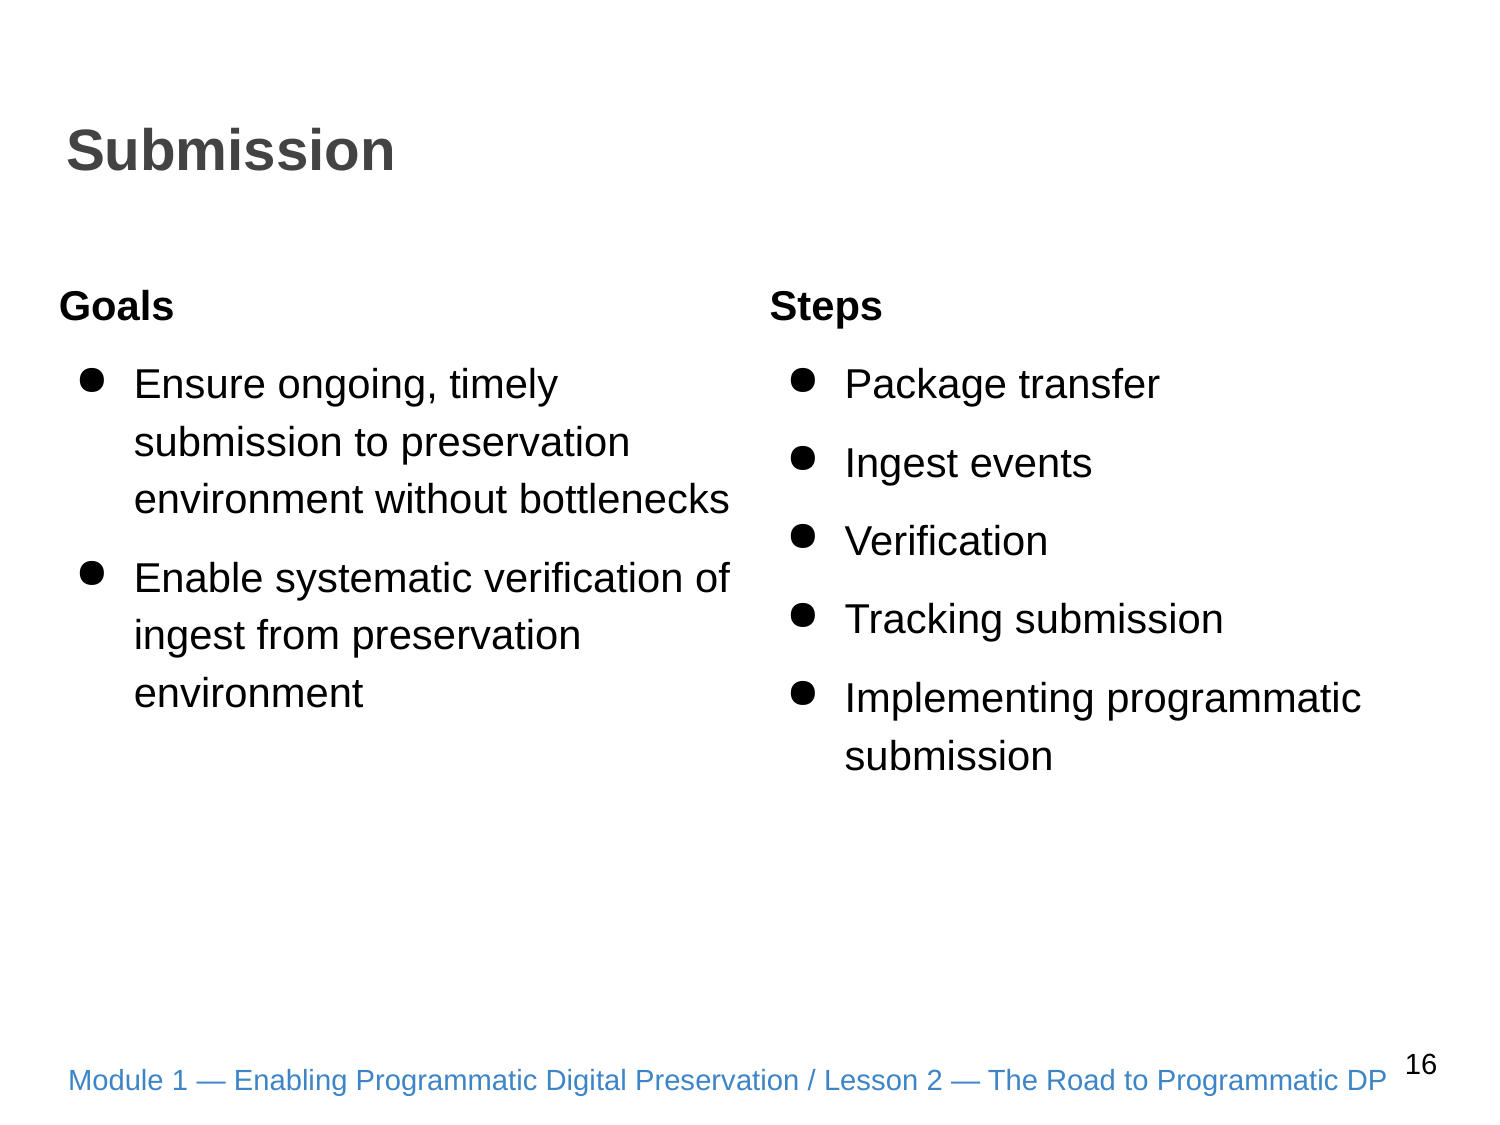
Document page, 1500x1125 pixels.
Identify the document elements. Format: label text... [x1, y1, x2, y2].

text_box Module 1 — Enabling Programmatic Digital Preservation / Lesson 2 — The Road to Programmatic DP [53, 1046, 1410, 1106]
slide_number 16 [1389, 1019, 1480, 1106]
list Goals Ensure ongoing, timely submission to preservation environment without bottlenecks Enable systematic verification of ingest from preservation environment [43, 256, 755, 974]
title Submission [51, 97, 1449, 223]
list Steps Package transfer Ingest events Verification Tracking submission Implementing programmatic submission [755, 256, 1453, 974]
